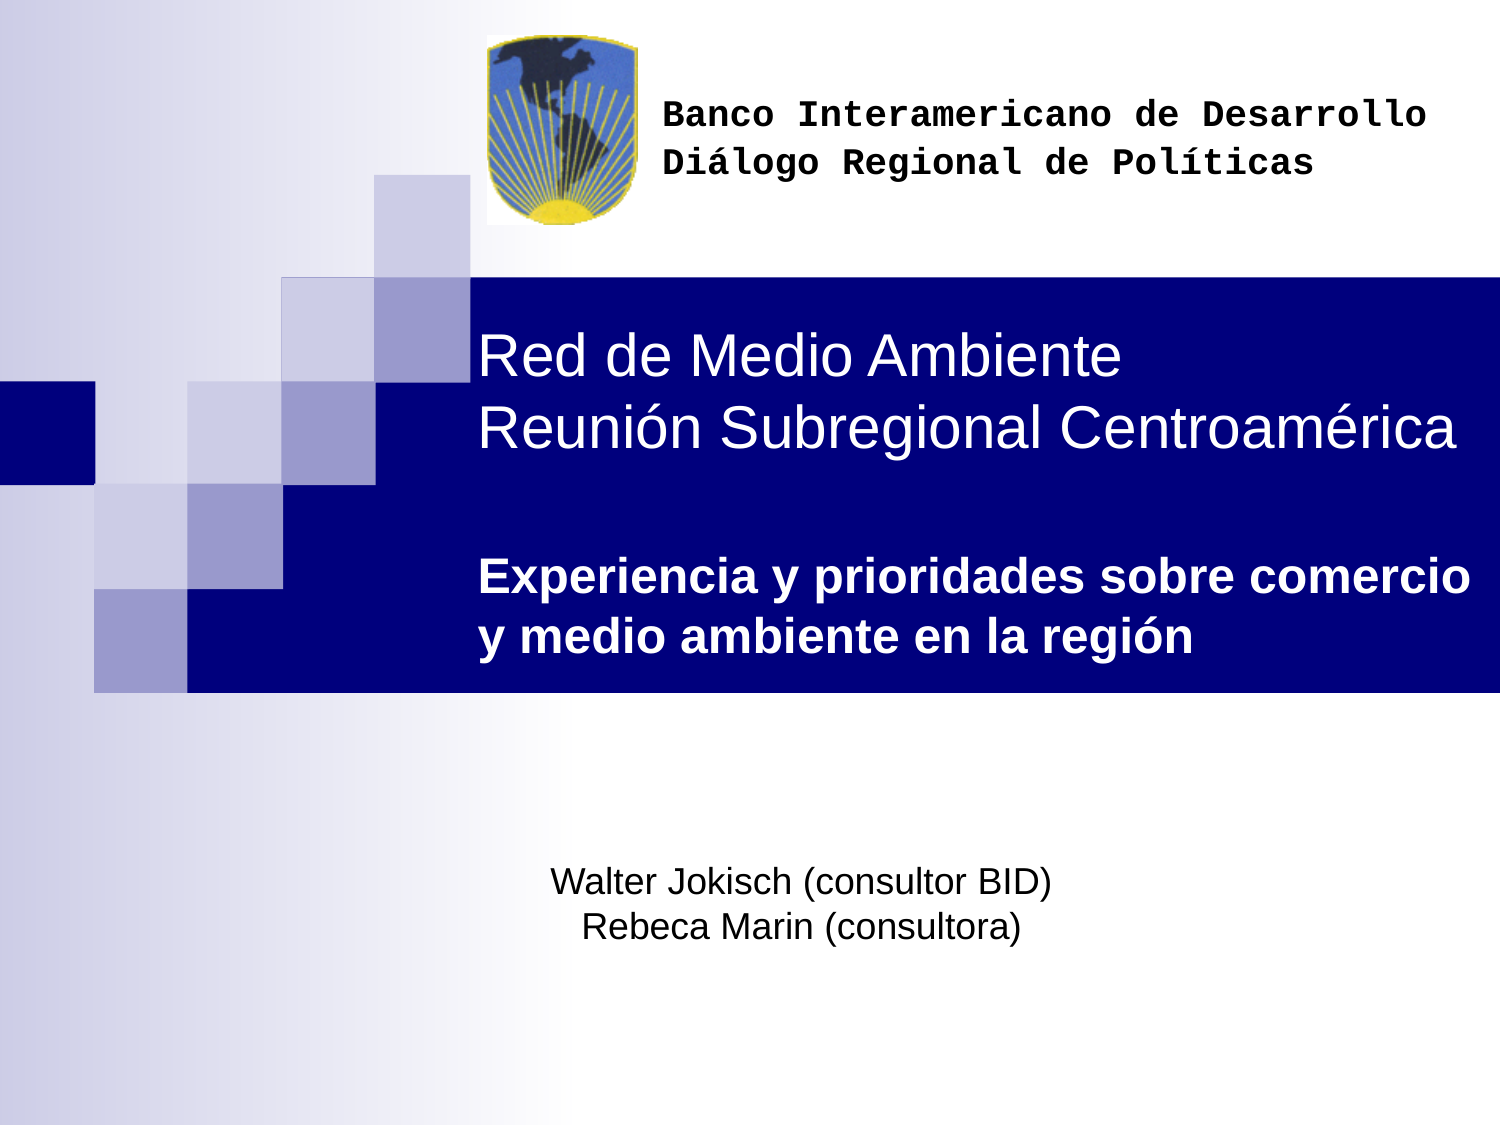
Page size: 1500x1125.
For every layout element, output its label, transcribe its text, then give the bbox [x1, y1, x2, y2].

text_box Banco Interamericano de Desarrollo Diálogo Regional de Políticas [647, 90, 1463, 190]
title Red de Medio Ambiente Reunión Subregional Centroamérica Experiencia y prioridades sobre comercio y medio ambiente en la región [462, 287, 1488, 692]
text_box Walter Jokisch (consultor BID) Rebeca Marin (consultora) [535, 849, 1068, 955]
picture [487, 35, 638, 226]
